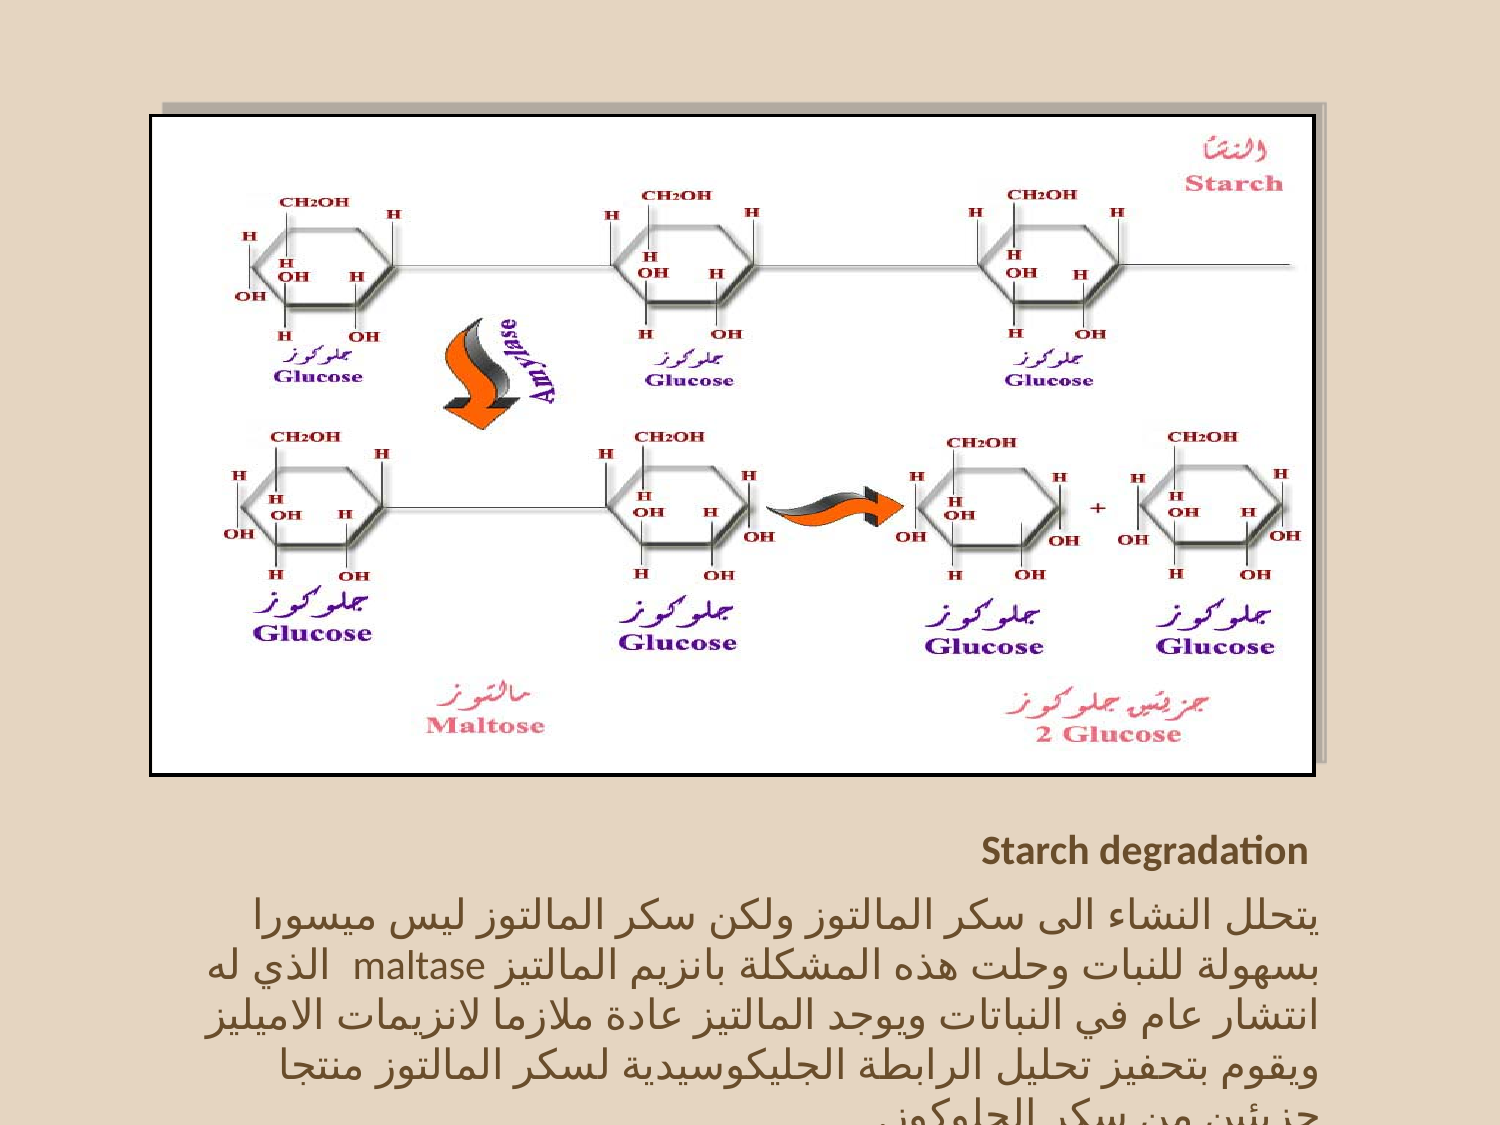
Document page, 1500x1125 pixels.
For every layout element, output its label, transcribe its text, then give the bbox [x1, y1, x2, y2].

title Starch degradation [294, 787, 1325, 880]
picture [152, 100, 1313, 776]
list يتحلل النشاء الى سكر المالتوز ولكن سكر المالتوز ليس ميسورا بسهولة للنبات وحلت هذه المشكلة بانزيم المالتيز maltase الذي له انتشار عام في النباتات ويوجد المالتيز عادة ملازما لانزيمات الاميليز ويقوم بتحفيز تحليل الرابطة الجليكوسيدية لسكر المالتوز منتجا جزيئين من سكر الجلوكوز. [152, 880, 1336, 1013]
